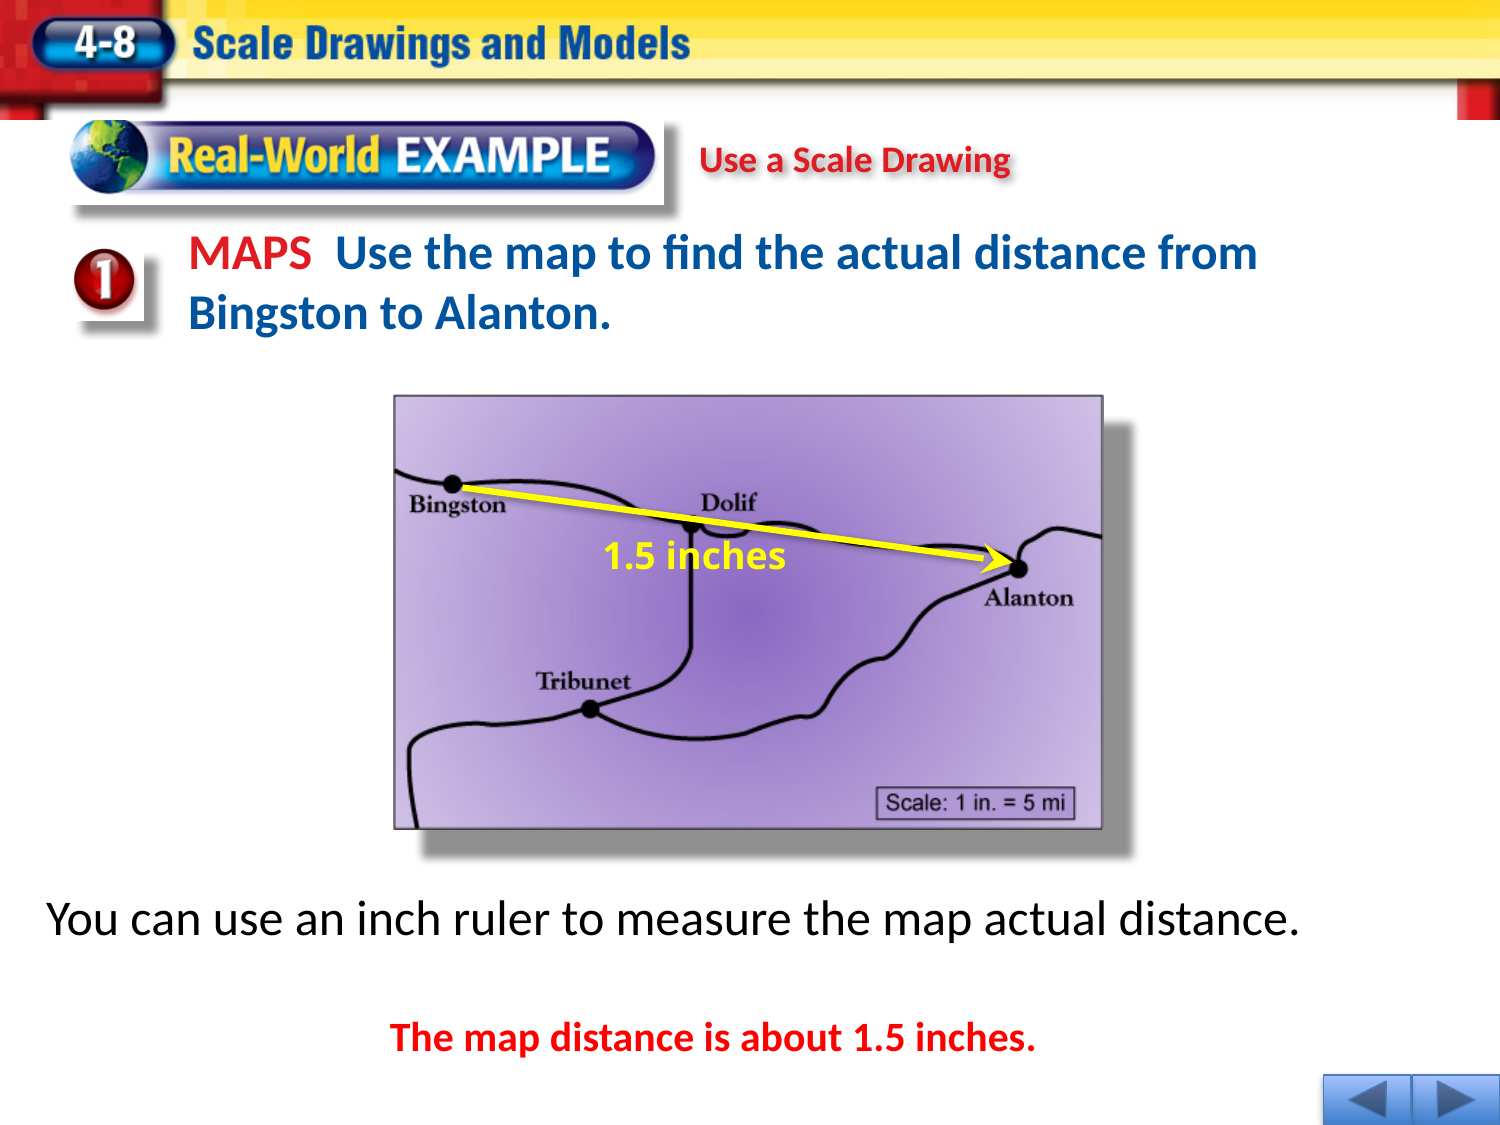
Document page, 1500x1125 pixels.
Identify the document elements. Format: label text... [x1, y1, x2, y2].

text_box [462, 487, 1013, 563]
text_box MAPS Use the map to find the actual distance from Bingston to Alanton. [173, 212, 1438, 348]
picture [393, 393, 1104, 831]
picture [0, 0, 1500, 205]
text_box You can use an inch ruler to measure the map actual distance. [0, 877, 1500, 953]
text_box The map distance is about 1.5 inches. [375, 1001, 1062, 1067]
picture [68, 244, 145, 321]
text_box [1323, 1074, 1412, 1125]
text_box Use a Scale Drawing [684, 129, 1450, 188]
text_box [1412, 1074, 1500, 1125]
